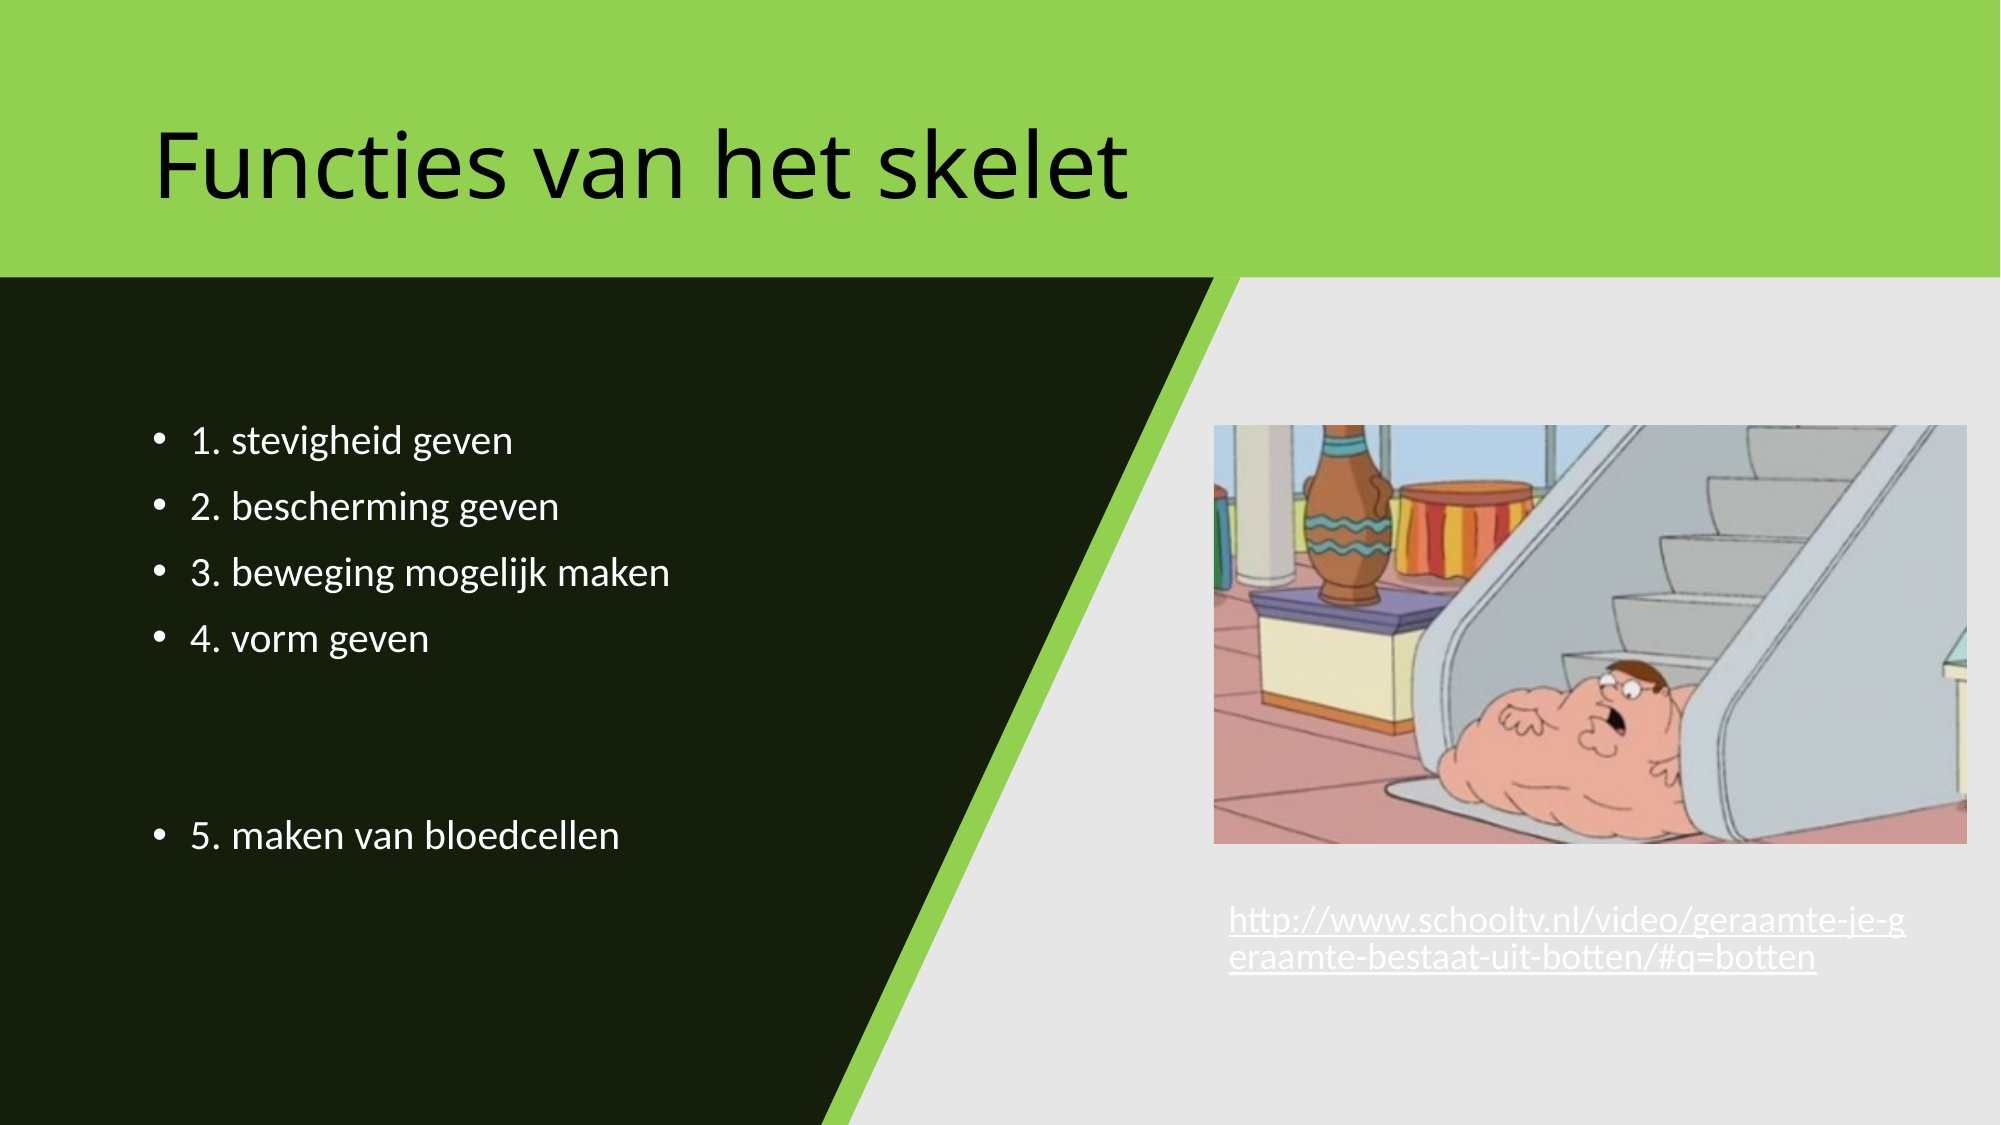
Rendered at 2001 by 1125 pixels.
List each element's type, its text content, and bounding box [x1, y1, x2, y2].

text_box http://www.schooltv.nl/video/geraamte-je-geraamte-bestaat-uit-botten/#q=botten [1213, 887, 1928, 1038]
text_box [846, 276, 2000, 1125]
list 1. stevigheid geven 2. bescherming geven 3. beweging mogelijk maken 4. vorm geven 5. maken van bloedcellen [137, 330, 846, 1014]
title Functies van het skelet [137, 59, 1863, 278]
picture [1213, 425, 1967, 844]
text_box [0, 276, 1215, 1125]
